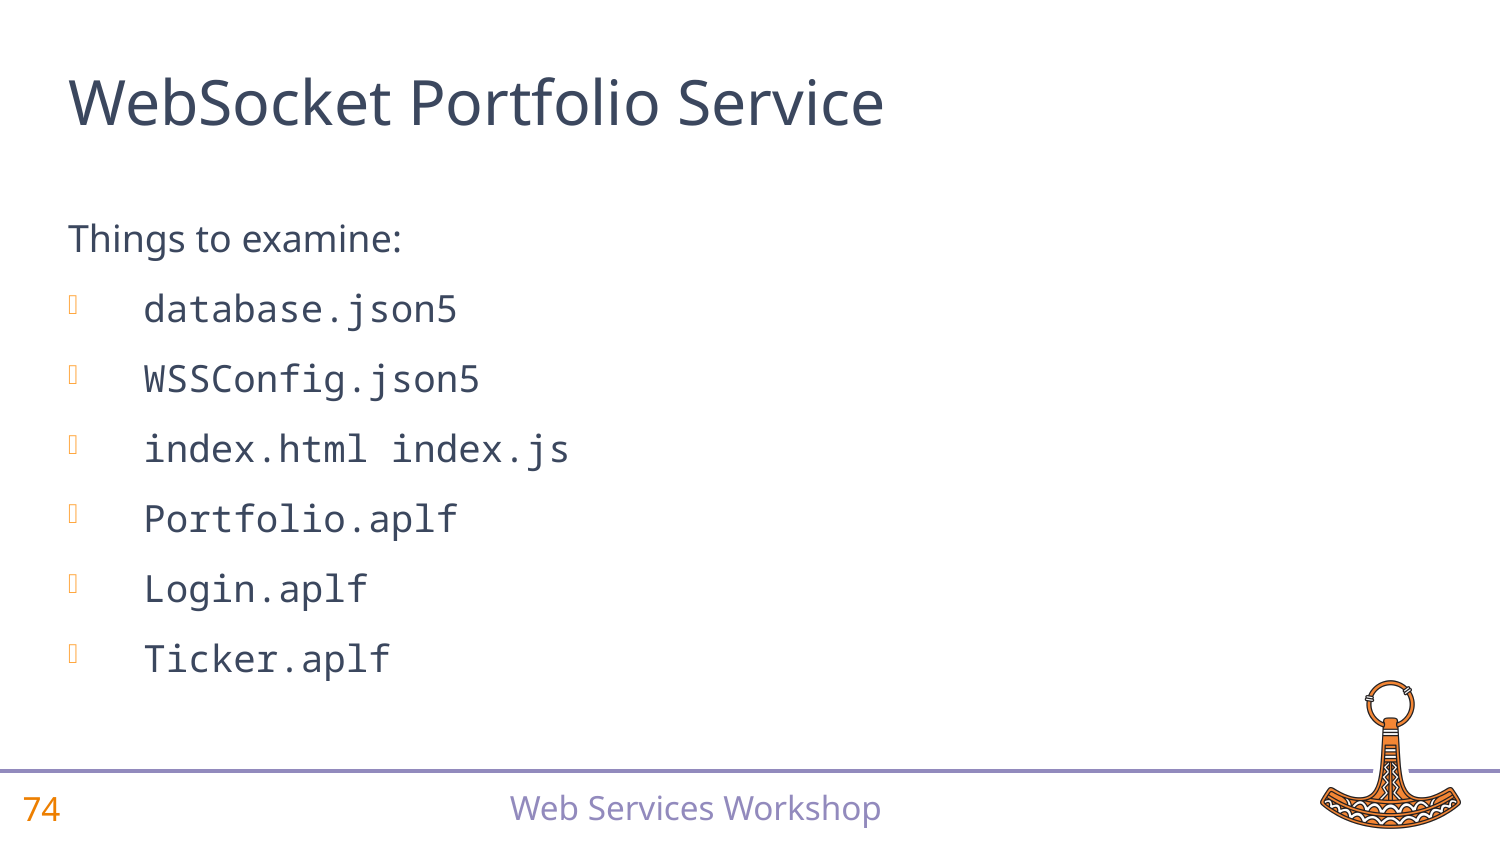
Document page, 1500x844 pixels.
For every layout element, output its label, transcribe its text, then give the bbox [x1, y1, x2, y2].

title WebSocket Portfolio Service [53, 43, 1203, 157]
list Things to examine: database.json5 WSSConfig.json5 index.html index.js Portfolio.aplf Login.aplf Ticker.aplf [53, 207, 1453, 740]
picture [1320, 680, 1461, 829]
